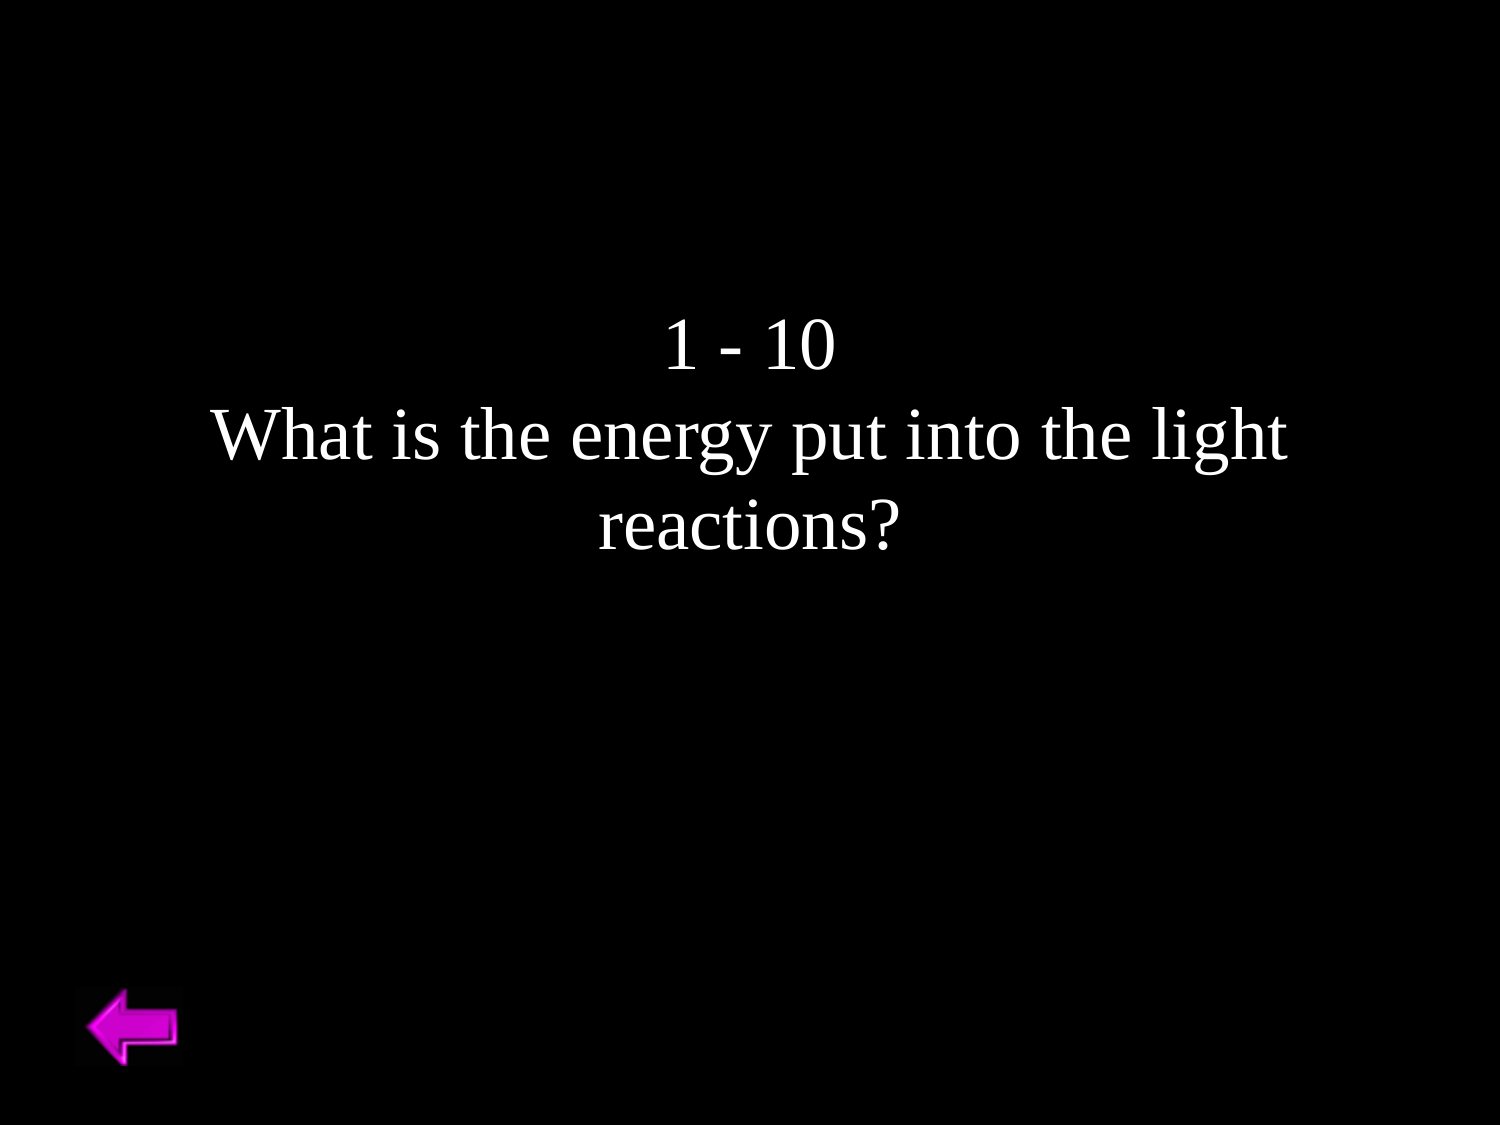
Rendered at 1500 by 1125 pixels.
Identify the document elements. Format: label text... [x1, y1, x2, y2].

picture [74, 987, 183, 1066]
text_box 1 - 10 What is the energy put into the light reactions? [37, 287, 1463, 573]
